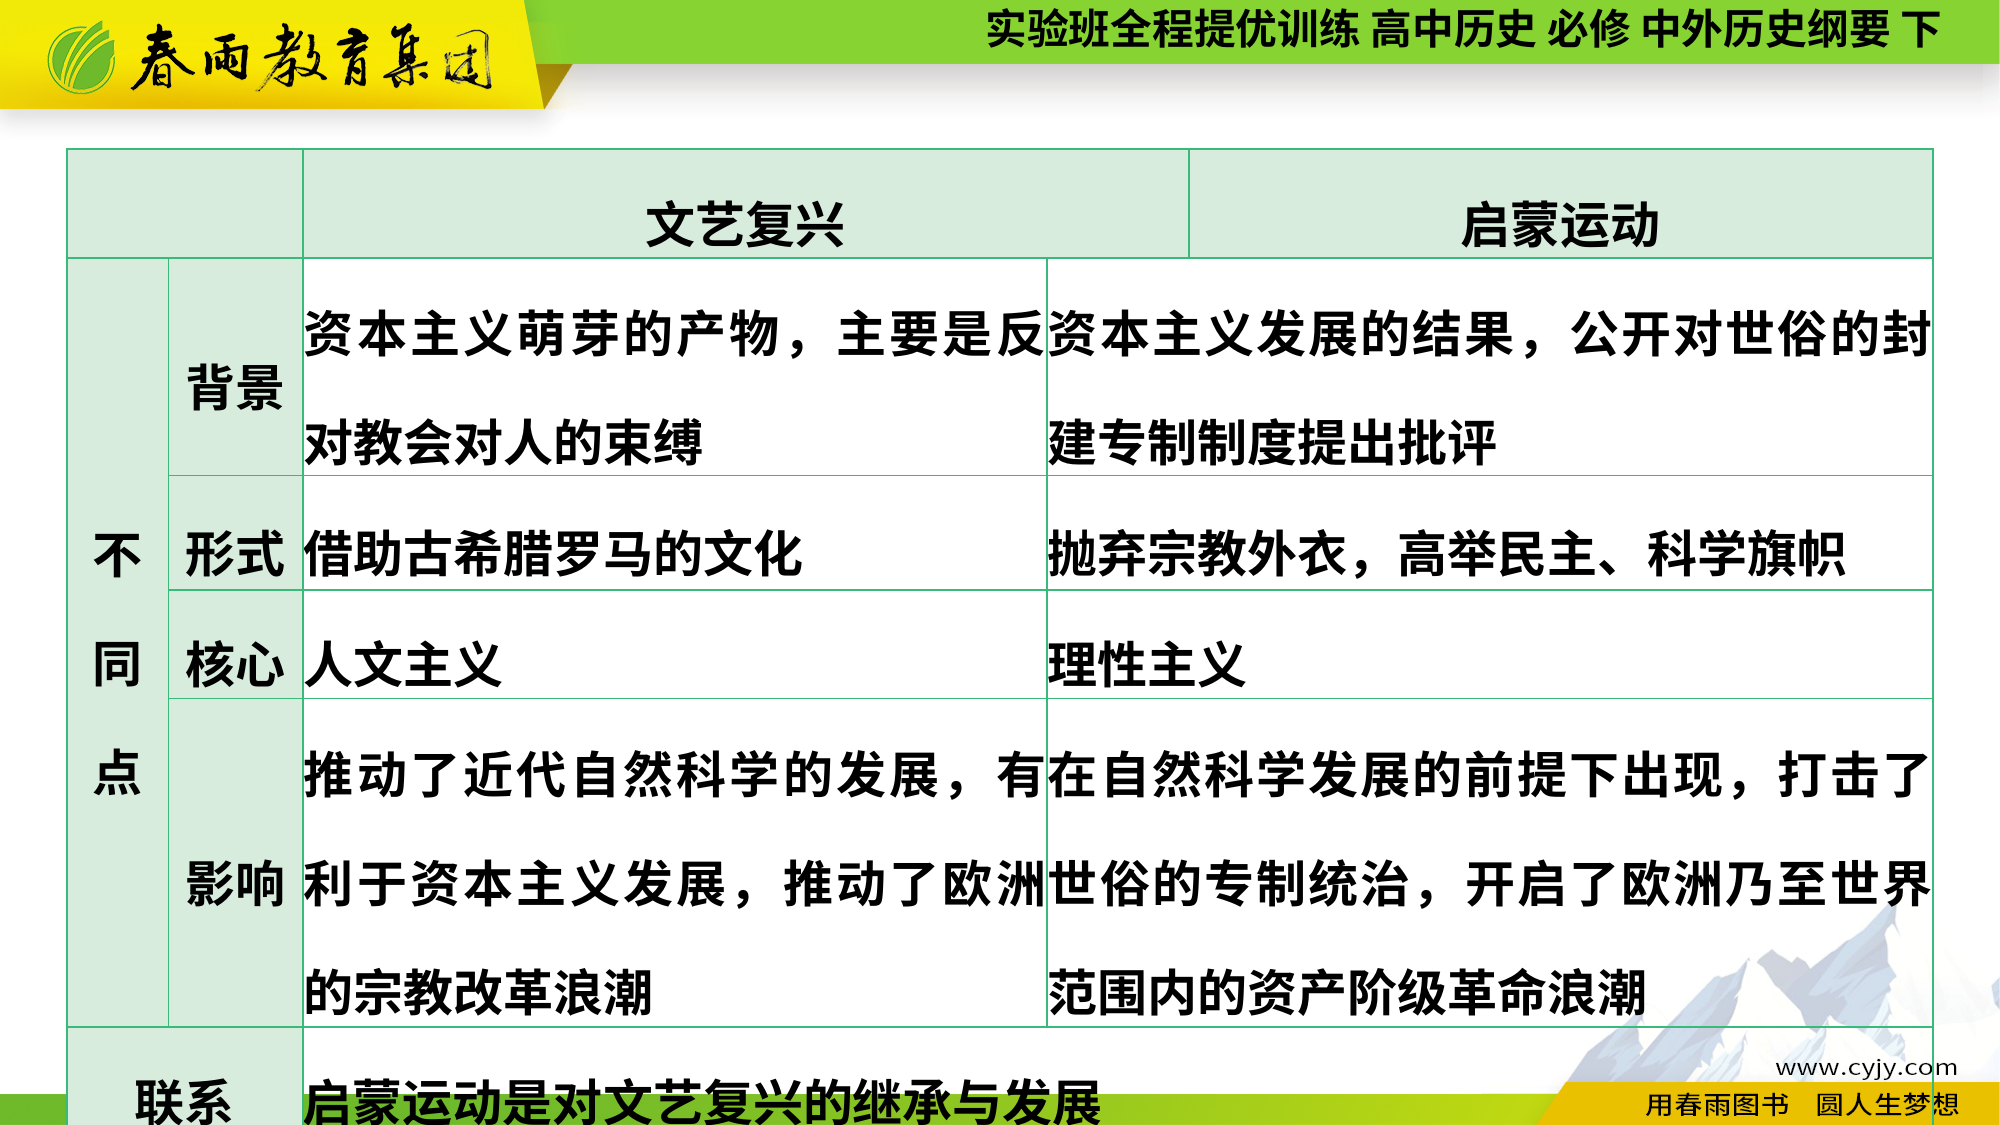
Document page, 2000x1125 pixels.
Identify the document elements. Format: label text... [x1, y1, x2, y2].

table_cell 推动了近代自然科学的发展，有利于资本主义发展，推动了欧洲的宗教改革浪潮 [304, 699, 1046, 1026]
table_cell 核心 [169, 591, 302, 698]
table_cell 抛弃宗教外衣，高举民主、科学旗帜 [1048, 476, 1932, 589]
table_cell 启蒙运动是对文艺复兴的继承与发展 [304, 1028, 1932, 1125]
table_cell 联系 [68, 1028, 302, 1125]
table_cell 背景 [169, 259, 302, 475]
table_cell 理性主义 [1048, 591, 1932, 698]
table_cell 借助古希腊罗马的文化 [304, 476, 1046, 589]
table_header [68, 150, 302, 257]
table_cell 资本主义萌芽的产物，主要是反对教会对人的束缚 [304, 259, 1046, 475]
table_cell 形式 [169, 476, 302, 589]
table_cell 人文主义 [304, 591, 1046, 698]
table_cell 影响 [169, 699, 302, 1026]
table_header 文艺复兴 [304, 150, 1188, 257]
picture [0, 0, 2000, 1125]
table_cell 不 同 点 [68, 259, 168, 1026]
table_cell 资本主义发展的结果，公开对世俗的封建专制制度提出批评 [1048, 259, 1932, 475]
table_header 启蒙运动 [1190, 150, 1932, 257]
table_cell 在自然科学发展的前提下出现，打击了世俗的专制统治，开启了欧洲乃至世界范围内的资产阶级革命浪潮 [1048, 699, 1932, 1026]
